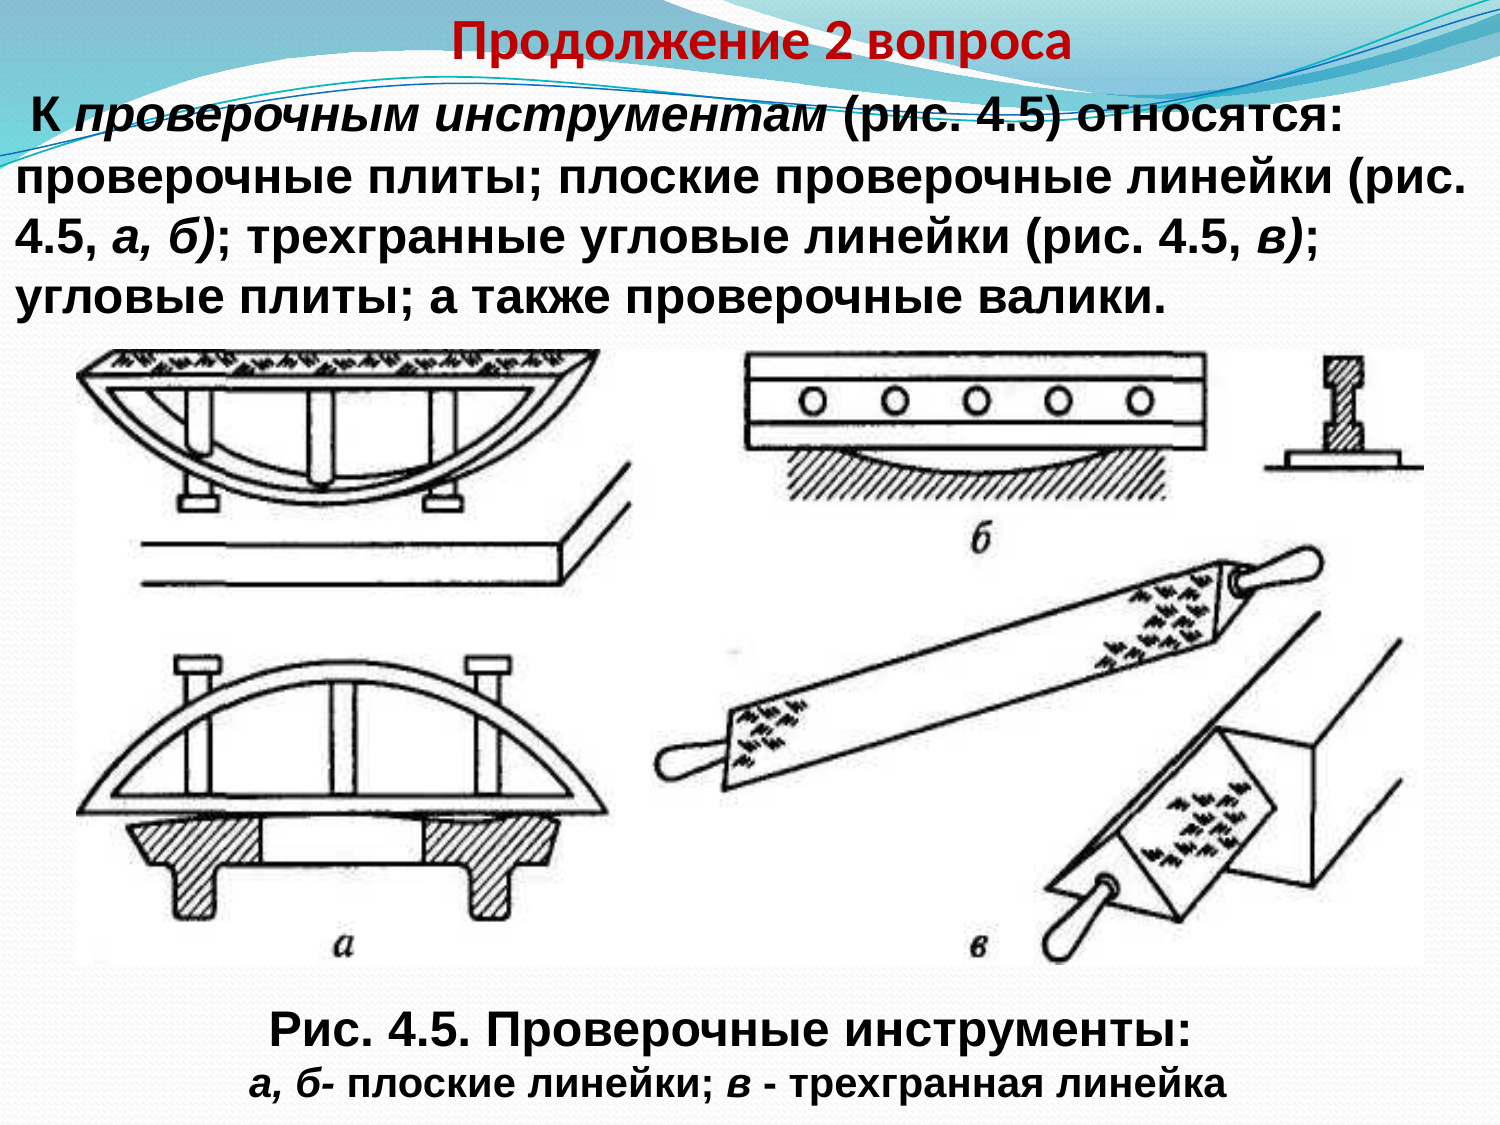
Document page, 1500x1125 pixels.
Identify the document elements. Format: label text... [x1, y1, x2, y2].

table_cell Пятна на пришабренной поверхности мелкие, но расположены неравномерно [69, 350, 1431, 975]
text_box Рис. 4.5. Проверочные инструменты: а, б- плоские линейки; в - трехгранная линейка [135, 988, 1341, 1114]
picture [76, 349, 1424, 965]
title Продолжение 2 вопроса [0, 0, 1500, 66]
text_box К проверочным инструментам (рис. 4.5) относятся: проверочные плиты; плоские проверочные линейки (рис. 4.5, а, б); трехгранные угловые линейки (рис. 4.5, в); угловые плиты; а также проверочные валики. [0, 66, 1500, 1125]
